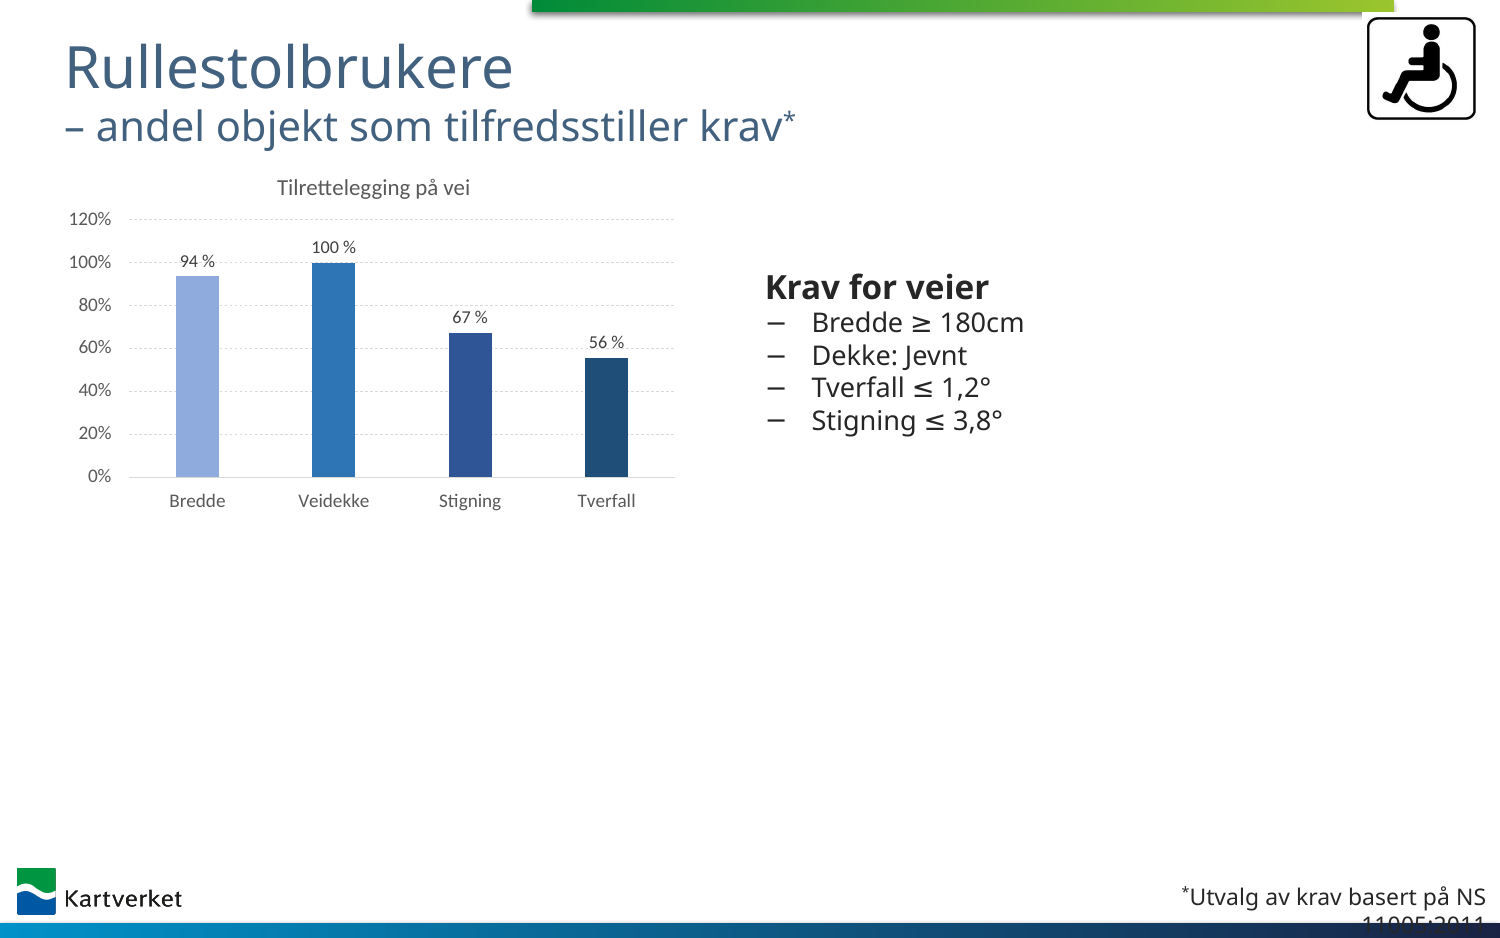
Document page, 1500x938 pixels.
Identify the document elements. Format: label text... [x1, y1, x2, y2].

text_box Rullestolbrukere – andel objekt som tilfredsstiller krav* [49, 25, 1431, 158]
picture [1362, 12, 1481, 126]
text_box Krav for veier Bredde ≥ 180cm Dekke: Jevnt Tverfall ≤ 1,2° Stigning ≤ 3,8° [750, 258, 1234, 444]
picture [62, 166, 686, 519]
text_box *Utvalg av krav basert på NS 11005:2011 [1068, 873, 1500, 938]
